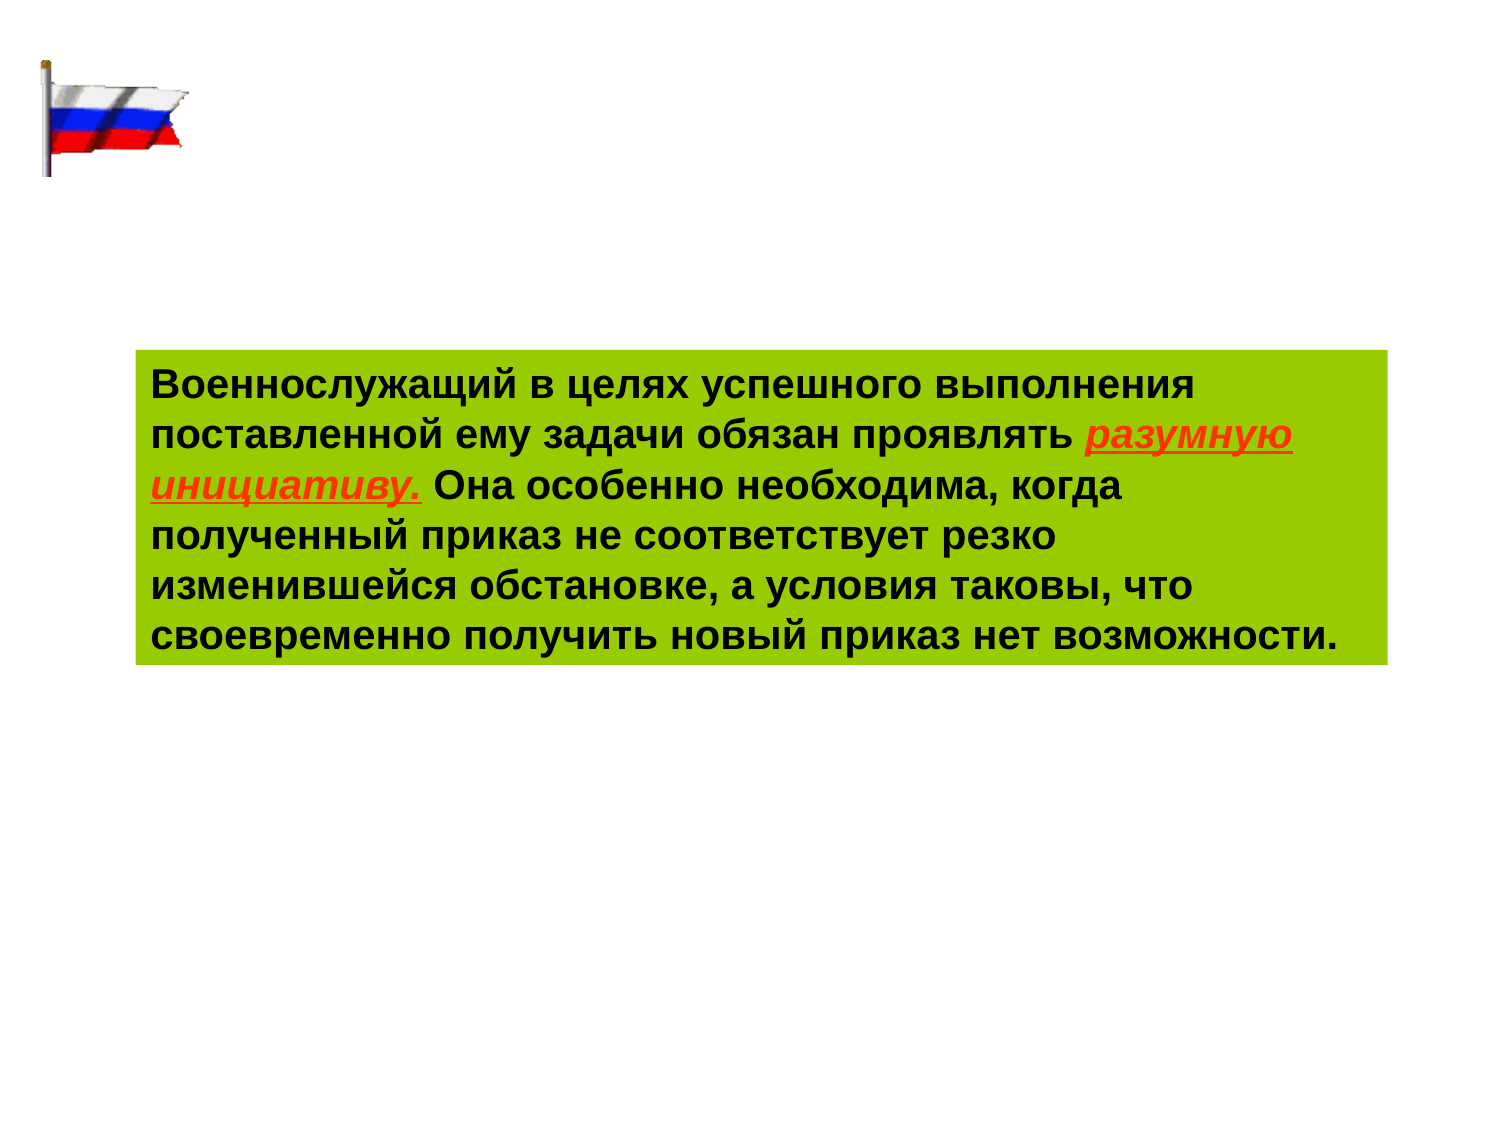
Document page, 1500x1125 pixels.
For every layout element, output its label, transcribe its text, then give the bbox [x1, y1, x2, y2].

picture [36, 60, 194, 177]
text_box Военнослужащий в целях успешного выполнения поставленной ему задачи обязан проявлять разумную инициативу. Она особенно необходима, когда полученный приказ не соответствует резко изменившейся обстановке, а условия таковы, что своевременно получить новый приказ нет возможности. [135, 349, 1388, 665]
